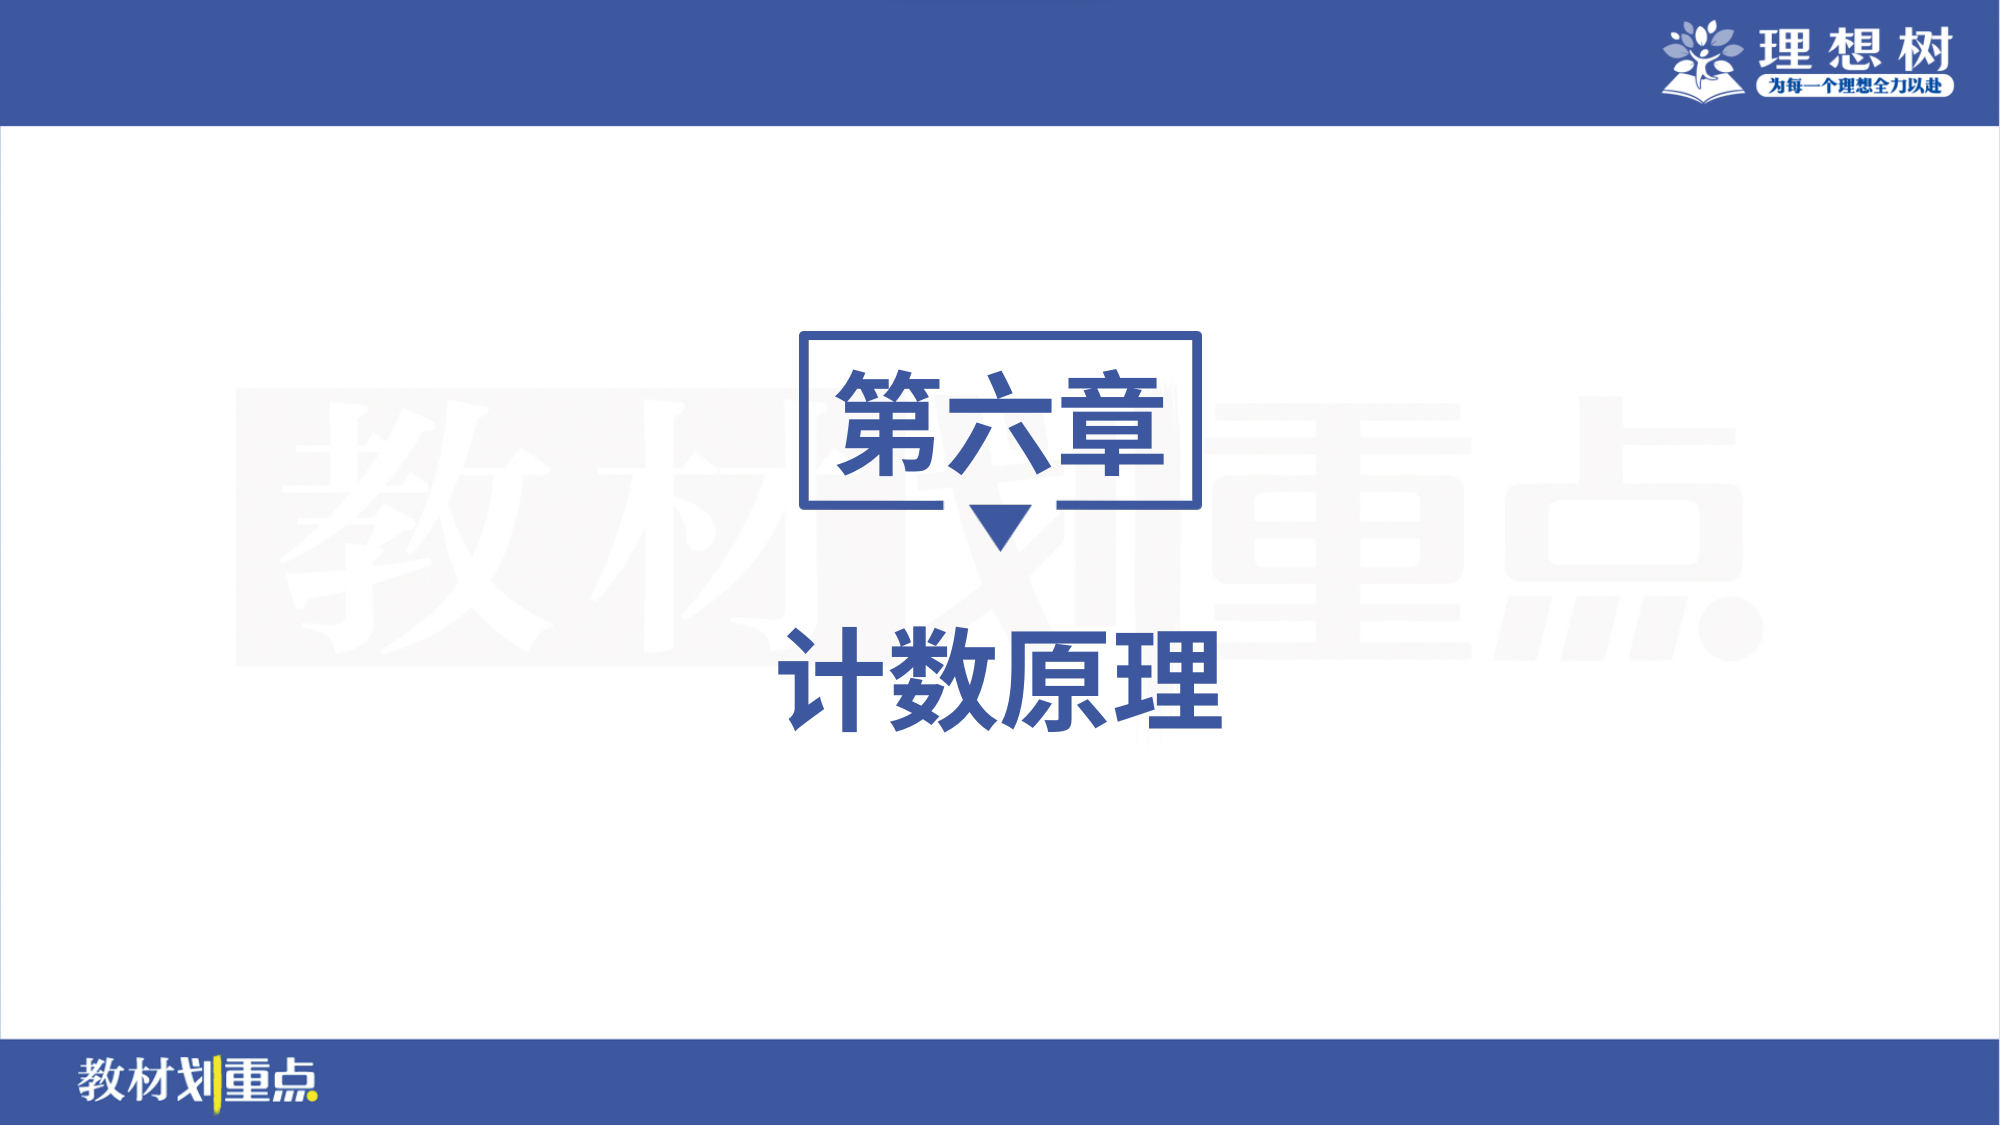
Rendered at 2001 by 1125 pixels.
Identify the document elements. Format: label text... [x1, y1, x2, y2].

picture [0, 0, 2000, 600]
text_box 计数原理 [0, 600, 2000, 752]
picture [0, 752, 2000, 1125]
